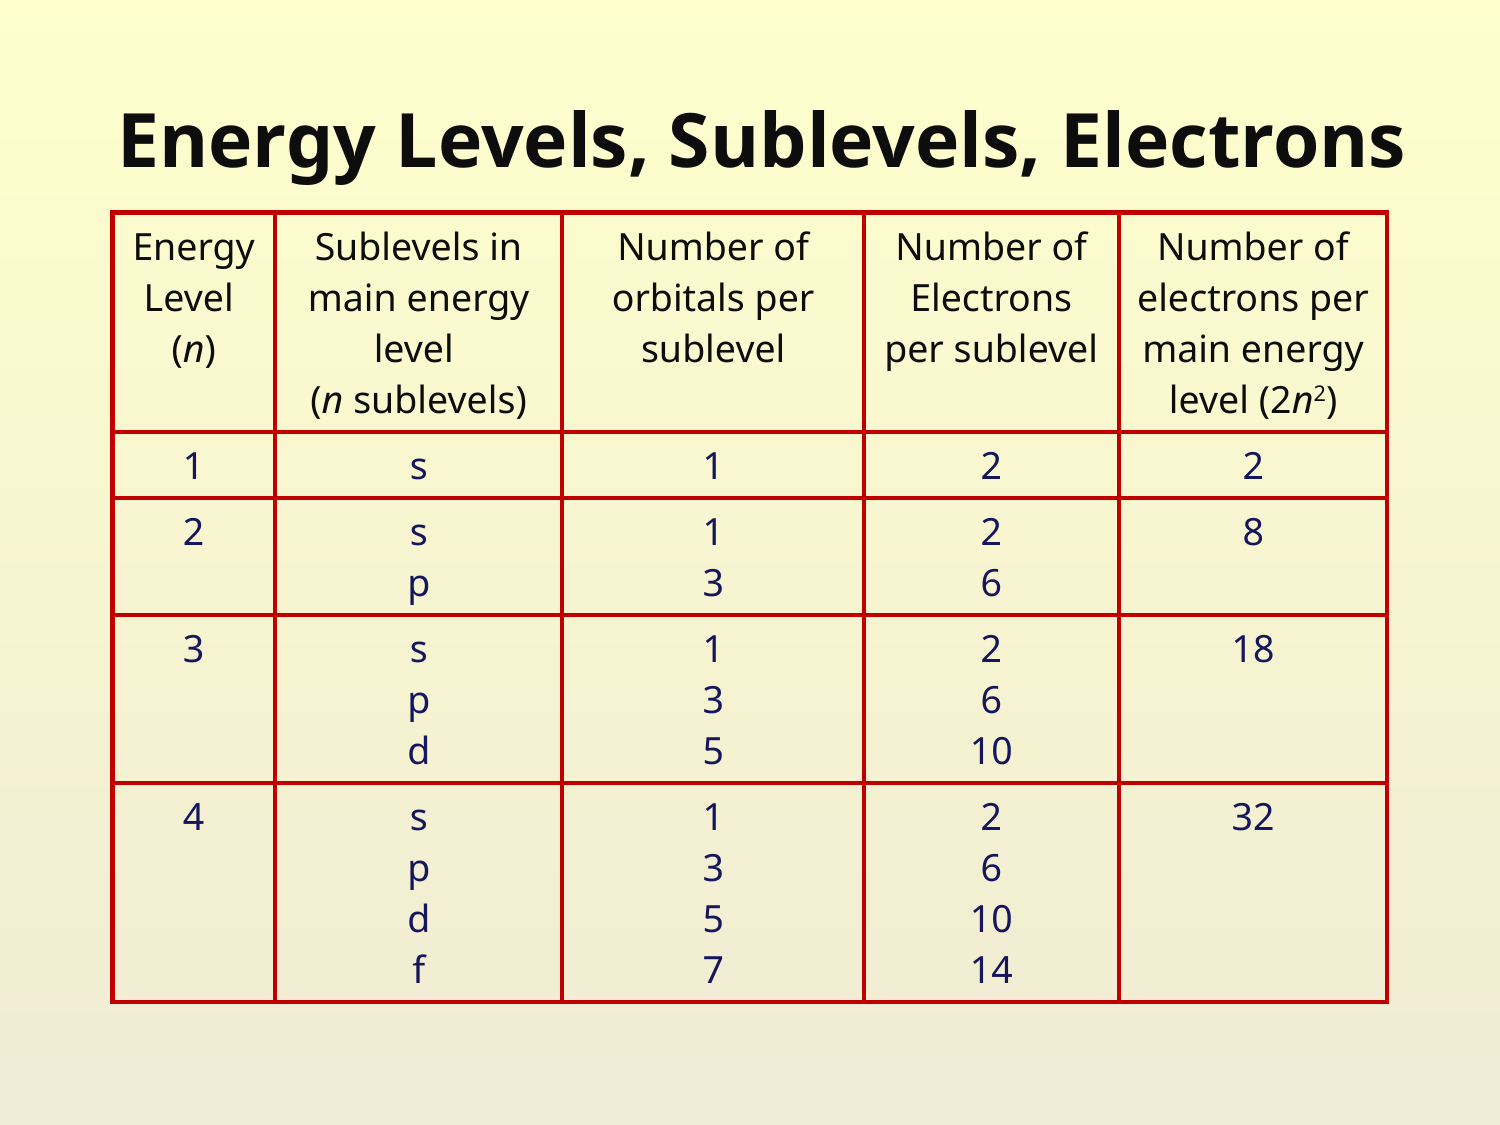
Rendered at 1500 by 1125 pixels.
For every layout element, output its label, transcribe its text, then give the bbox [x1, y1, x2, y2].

table_cell s p d f [277, 785, 560, 1000]
table_header Number of electrons per main energy level (2n2) [1121, 238, 1385, 430]
table_cell 2 6 10 14 [866, 785, 1117, 1000]
table_cell 8 [1121, 500, 1385, 613]
table_cell 2 [115, 500, 273, 613]
title Energy Levels, Sublevels, Electrons [87, 37, 1438, 238]
table_header Sublevels in main energy level (n sublevels) [277, 238, 560, 430]
table_cell 2 6 [866, 500, 1117, 613]
table_cell 1 3 5 [564, 617, 862, 781]
table_cell 2 [866, 434, 1117, 496]
table_cell 3 [115, 617, 273, 781]
table_cell 1 [564, 434, 862, 496]
table_cell s p d [277, 617, 560, 781]
table_cell 18 [1121, 617, 1385, 781]
table_cell 32 [1121, 785, 1385, 1000]
table_cell 4 [115, 785, 273, 1000]
table_header Energy Level (n) [115, 238, 273, 430]
table_header Number of orbitals per sublevel [564, 238, 862, 430]
table_cell s [277, 434, 560, 496]
table_cell 1 3 5 7 [564, 785, 862, 1000]
table_cell s p [277, 500, 560, 613]
table_cell 1 3 [564, 500, 862, 613]
table_cell 2 [1121, 434, 1385, 496]
table_header Number of Electrons per sublevel [866, 238, 1117, 430]
table_cell 2 6 10 [866, 617, 1117, 781]
table_cell 1 [115, 434, 273, 496]
